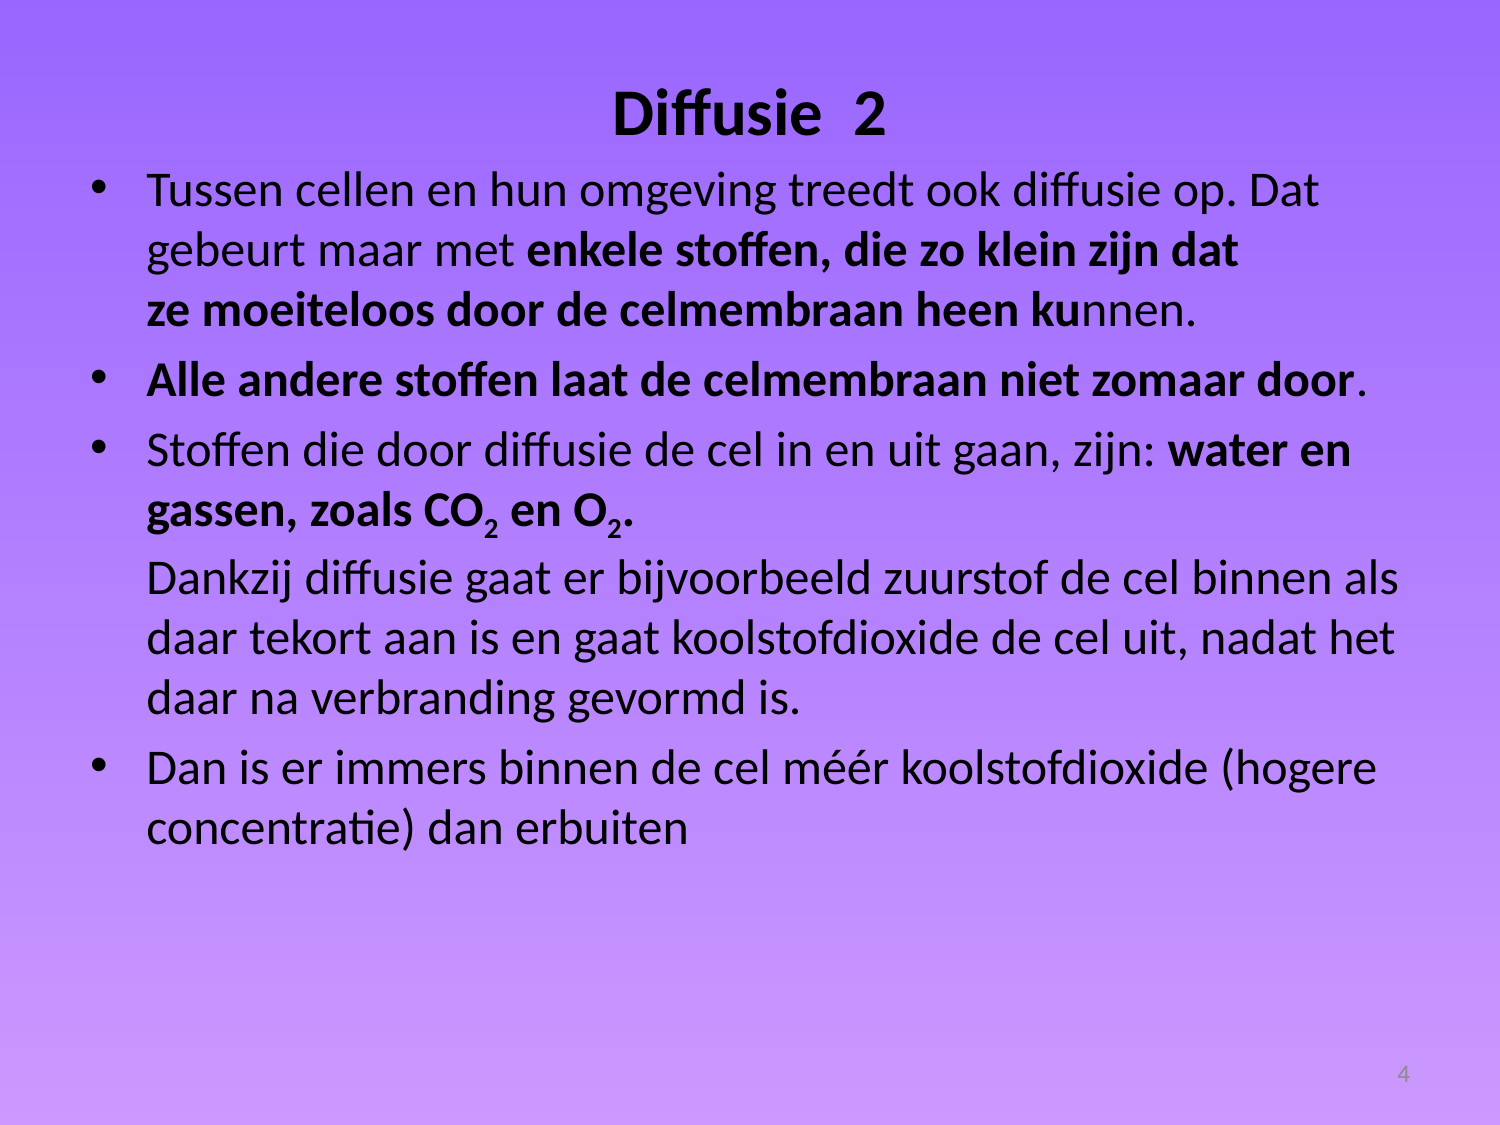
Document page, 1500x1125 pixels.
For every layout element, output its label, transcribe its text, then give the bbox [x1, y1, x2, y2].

slide_number 4 [1074, 1042, 1425, 1103]
list Tussen cellen en hun omgeving treedt ook diffusie op. Dat gebeurt maar met enkele stoffen, die zo klein zijn dat ze moeiteloos door de celmembraan heen kunnen. Alle andere stoffen laat de celmembraan niet zomaar door. Stoffen die door diffusie de cel in en uit gaan, zijn: water en gassen, zoals CO2 en O2. Dankzij diffusie gaat er bijvoorbeeld zuurstof de cel binnen als daar tekort aan is en gaat koolstofdioxide de cel uit, nadat het daar na verbranding gevormd is. Dan is er immers binnen de cel méér koolstofdioxide (hogere concentratie) dan erbuiten [75, 148, 1425, 1083]
title Diffusie 2 [75, 45, 1425, 148]
